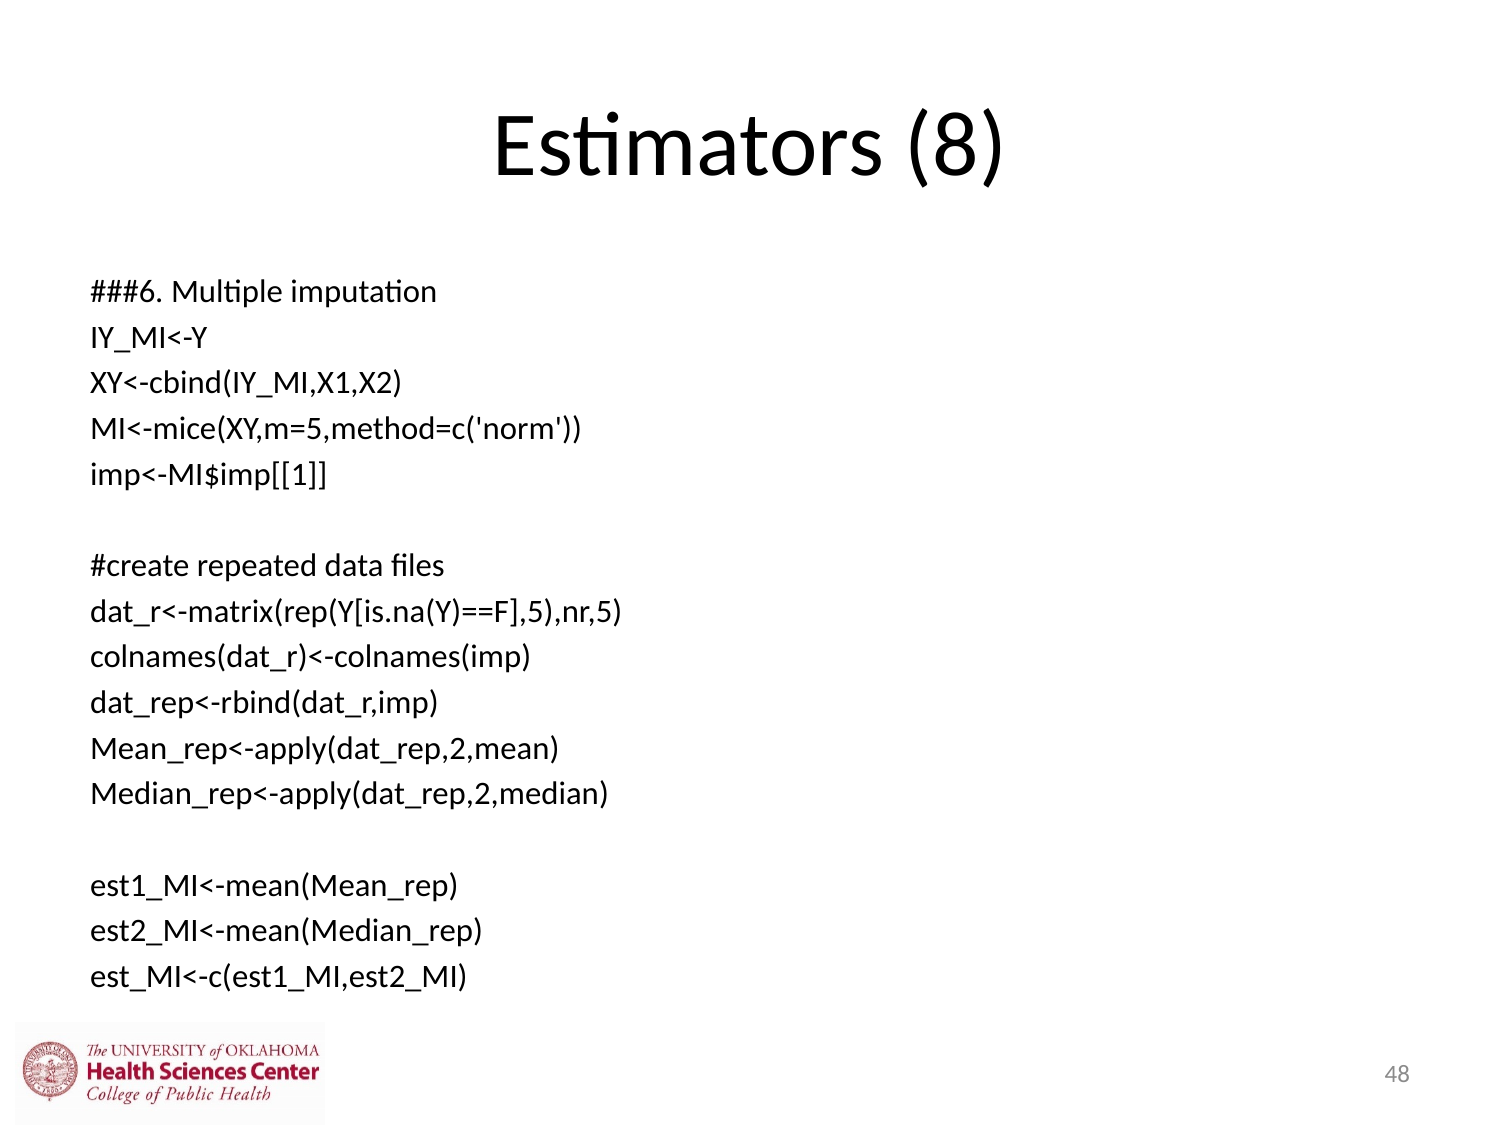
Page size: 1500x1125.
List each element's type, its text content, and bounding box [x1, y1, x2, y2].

slide_number 48 [1074, 1042, 1425, 1103]
title Estimators (8) [75, 45, 1425, 233]
list ###6. Multiple imputation IY_MI<-Y XY<-cbind(IY_MI,X1,X2) MI<-mice(XY,m=5,method=c('norm')) imp<-MI$imp[[1]] #create repeated data files dat_r<-matrix(rep(Y[is.na(Y)==F],5),nr,5) colnames(dat_r)<-colnames(imp) dat_rep<-rbind(dat_r,imp) Mean_rep<-apply(dat_rep,2,mean) Median_rep<-apply(dat_rep,2,median) est1_MI<-mean(Mean_rep) est2_MI<-mean(Median_rep) est_MI<-c(est1_MI,est2_MI) [75, 262, 1425, 1005]
picture [15, 1022, 325, 1125]
